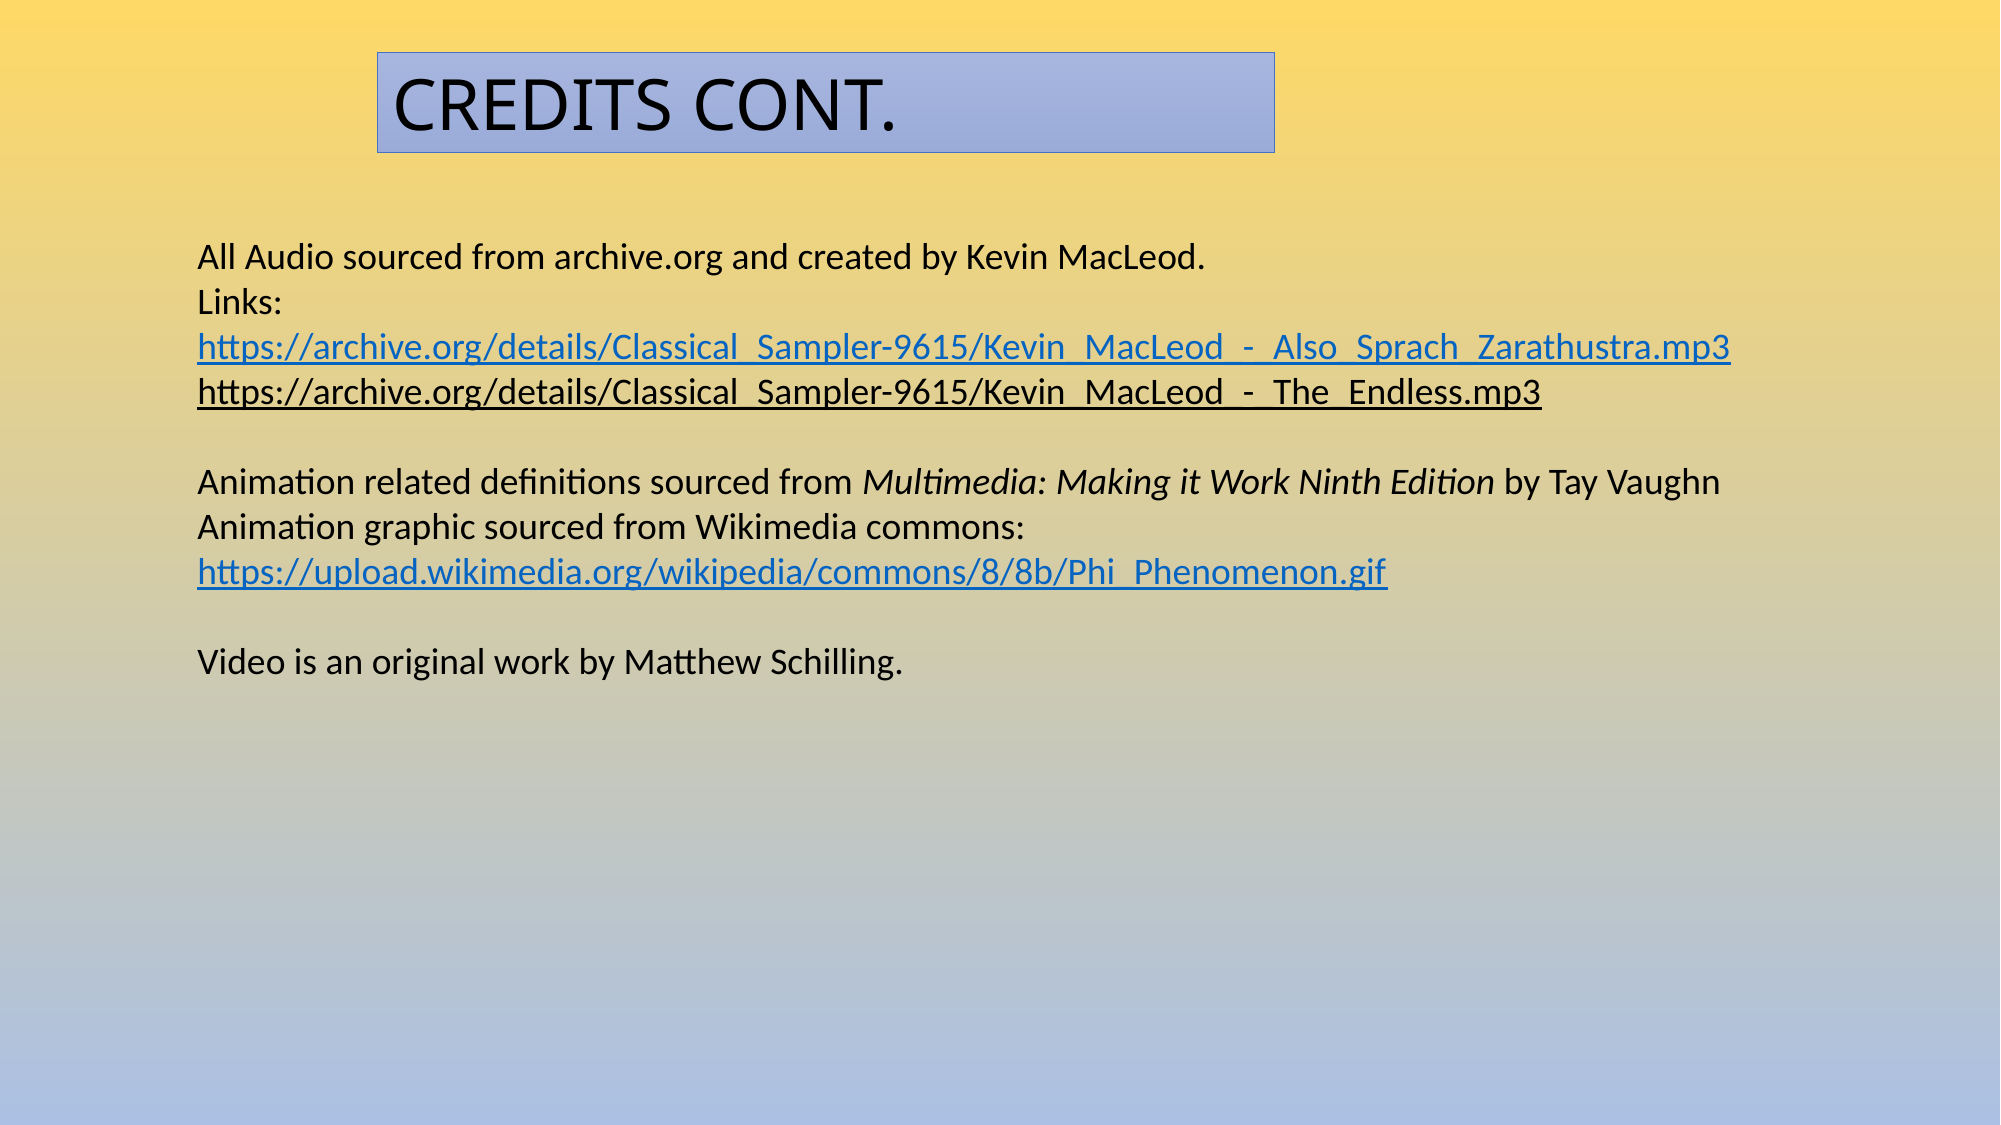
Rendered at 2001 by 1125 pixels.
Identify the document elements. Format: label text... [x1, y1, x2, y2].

text_box All Audio sourced from archive.org and created by Kevin MacLeod. Links: https://archive.org/details/Classical_Sampler-9615/Kevin_MacLeod_-_Also_Sprach_Zarathustra.mp3 https://archive.org/details/Classical_Sampler-9615/Kevin_MacLeod_-_The_Endless.mp3 Animation related definitions sourced from Multimedia: Making it Work Ninth Edition by Tay Vaughn Animation graphic sourced from Wikimedia commons: https://upload.wikimedia.org/wikipedia/commons/8/8b/Phi_Phenomenon.gif Video is an original work by Matthew Schilling. [182, 224, 1822, 690]
text_box CREDITS CONT. [377, 52, 1275, 153]
